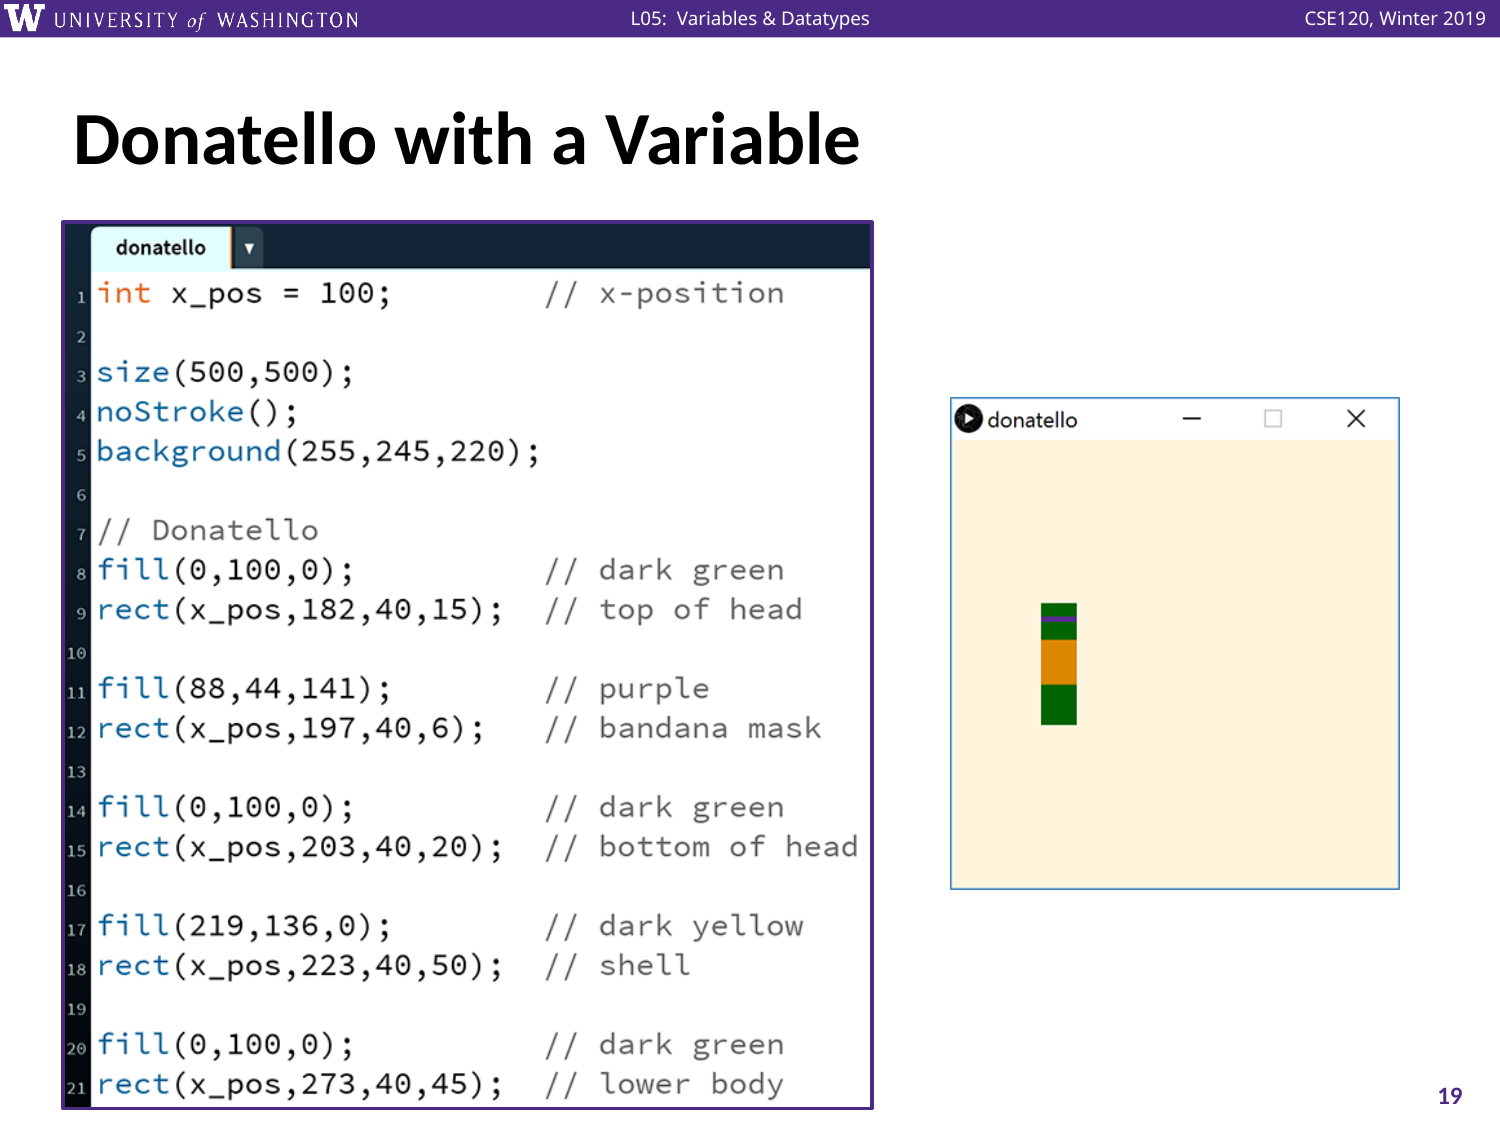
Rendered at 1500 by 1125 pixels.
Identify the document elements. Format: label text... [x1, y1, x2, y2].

title Donatello with a Variable [58, 71, 1438, 198]
picture [4, 4, 358, 32]
picture [64, 223, 871, 1108]
picture [949, 397, 1401, 890]
slide_number 19 [1400, 1065, 1500, 1125]
